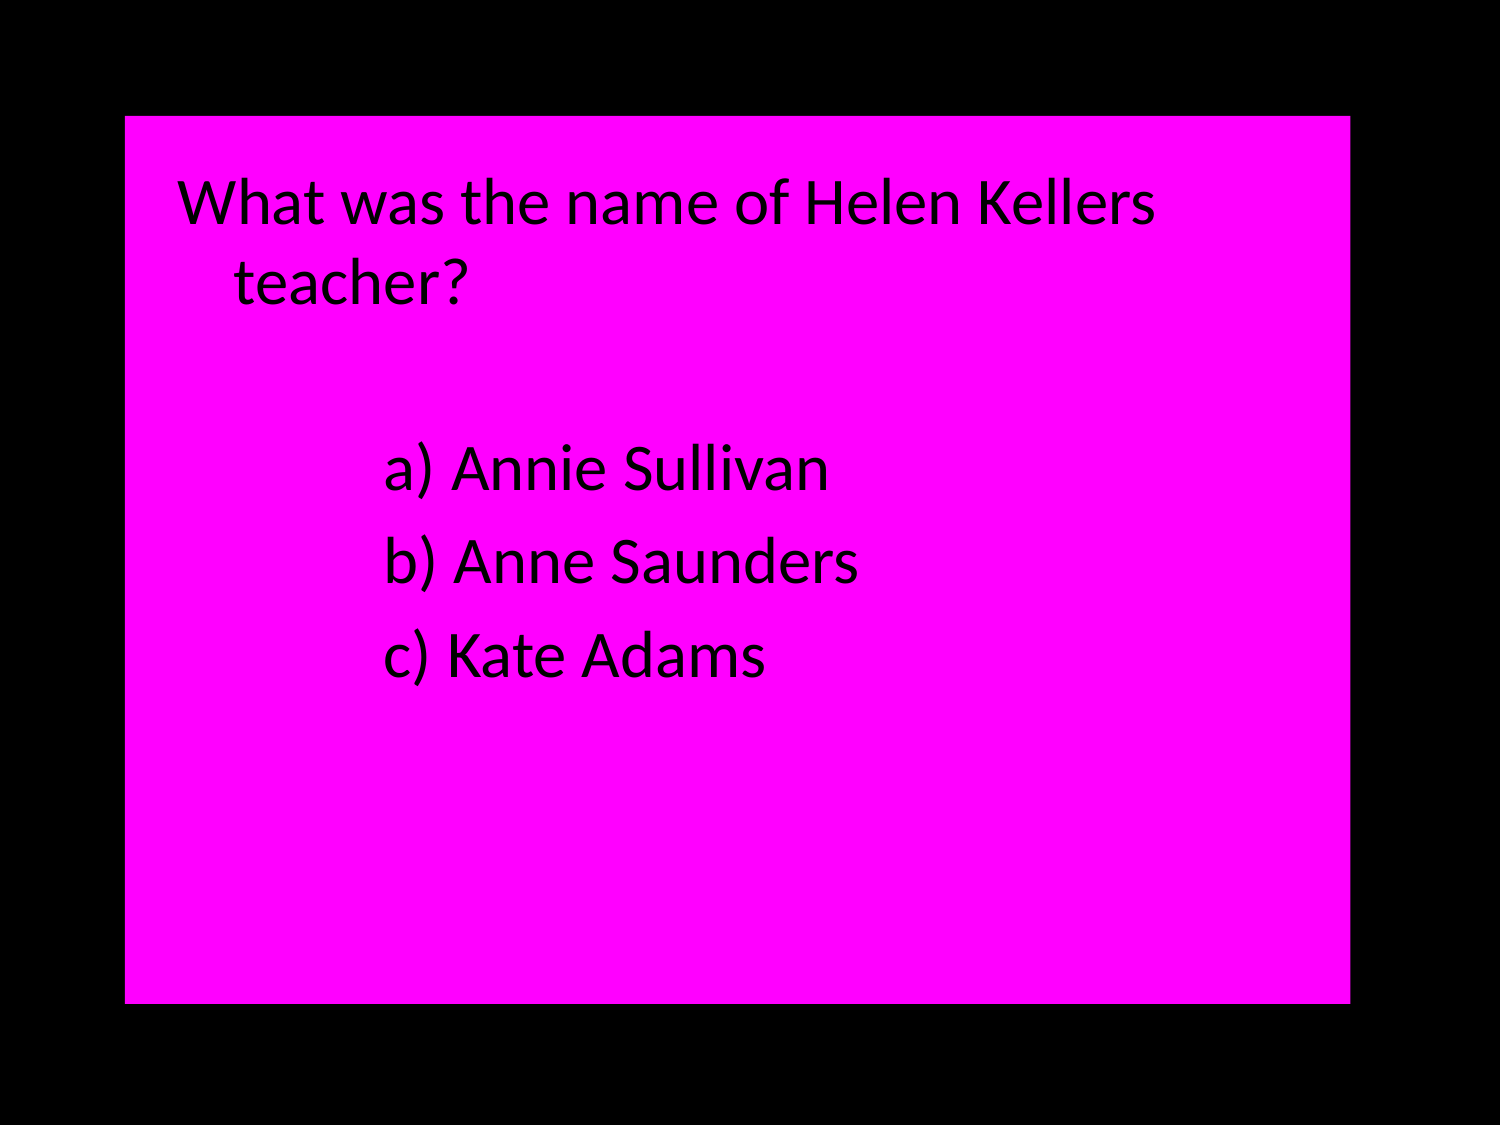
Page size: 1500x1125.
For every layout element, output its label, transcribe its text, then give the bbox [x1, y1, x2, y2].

text_box [123, 114, 1353, 1006]
list What was the name of Helen Kellers teacher? a) Annie Sullivan b) Anne Saunders c) Kate Adams [162, 149, 1375, 1001]
